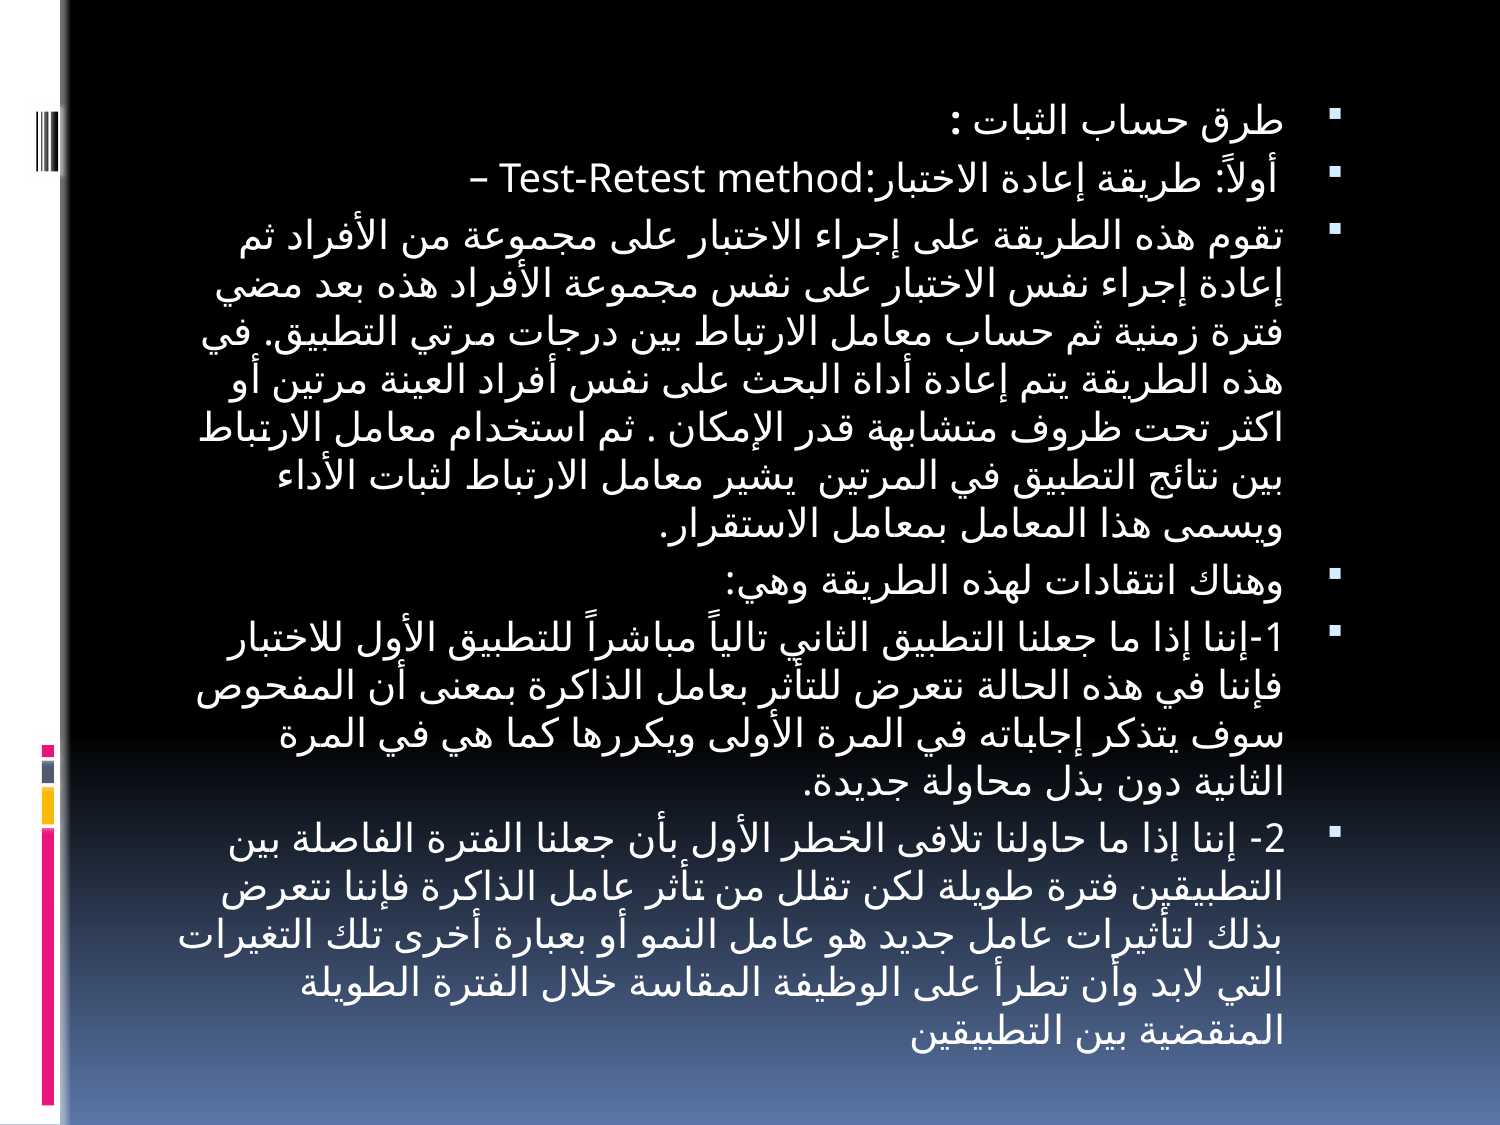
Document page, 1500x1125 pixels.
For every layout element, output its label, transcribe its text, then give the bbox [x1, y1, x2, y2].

list طرق حساب الثبات : أولاً: طريقة إعادة الاختبار:Test-Retest method – تقوم هذه الطريقة على إجراء الاختبار على مجموعة من الأفراد ثم إعادة إجراء نفس الاختبار على نفس مجموعة الأفراد هذه بعد مضي فترة زمنية ثم حساب معامل الارتباط بين درجات مرتي التطبيق. في هذه الطريقة يتم إعادة أداة البحث على نفس أفراد العينة مرتين أو اكثر تحت ظروف متشابهة قدر الإمكان . ثم استخدام معامل الارتباط بين نتائج التطبيق في المرتين يشير معامل الارتباط لثبات الأداء ويسمى هذا المعامل بمعامل الاستقرار. وهناك انتقادات لهذه الطريقة وهي: 1-إننا إذا ما جعلنا التطبيق الثاني تالياً مباشراً للتطبيق الأول للاختبار فإننا في هذه الحالة نتعرض للتأثر بعامل الذاكرة بمعنى أن المفحوص سوف يتذكر إجاباته في المرة الأولى ويكررها كما هي في المرة الثانية دون بذل محاولة جديدة. 2- إننا إذا ما حاولنا تلافى الخطر الأول بأن جعلنا الفترة الفاصلة بين التطبيقين فترة طويلة لكن تقلل من تأثر عامل الذاكرة فإننا نتعرض بذلك لتأثيرات عامل جديد هو عامل النمو أو بعبارة أخرى تلك التغيرات التي لابد وأن تطرأ على الوظيفة المقاسة خلال الفترة الطويلة المنقضية بين التطبيقين [162, 87, 1363, 1063]
